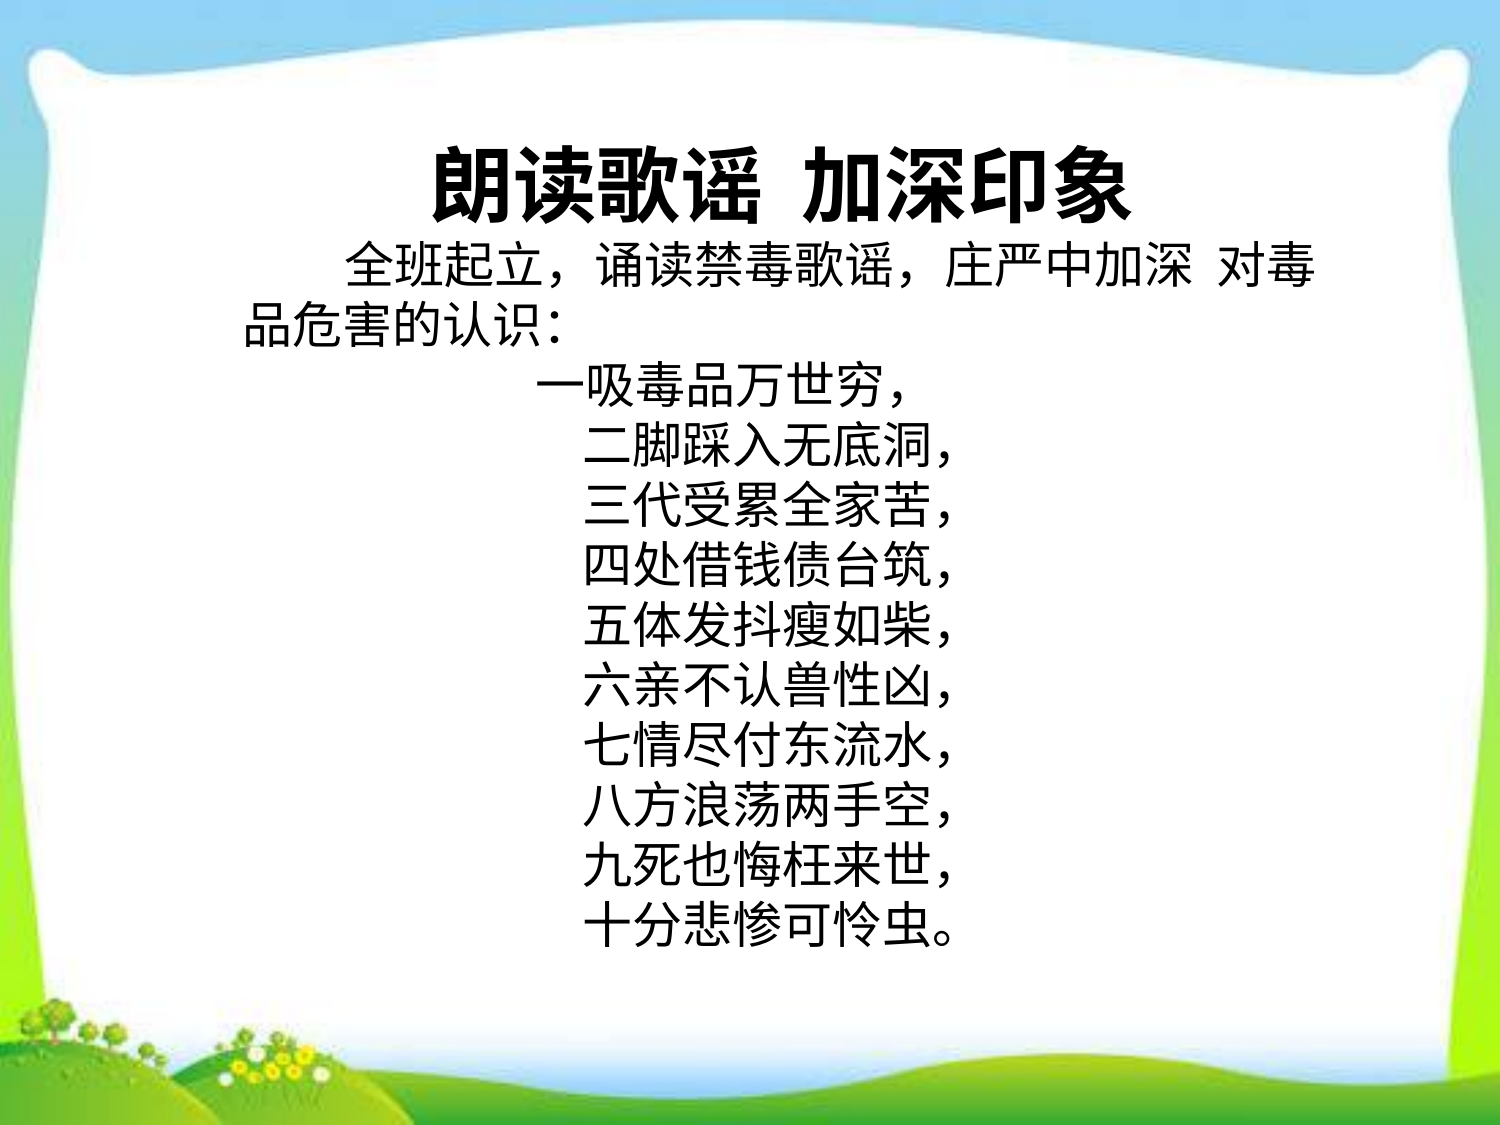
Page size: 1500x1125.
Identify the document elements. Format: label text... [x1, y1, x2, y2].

picture [0, 0, 1500, 1125]
text_box 朗读歌谣 加深印象 全班起立，诵读禁毒歌谣，庄严中加深 对毒品危害的认识： 一吸毒品万世穷， 二脚踩入无底洞， 三代受累全家苦， 四处借钱债台筑， 五体发抖瘦如柴， 六亲不认兽性凶， 七情尽付东流水， 八方浪荡两手空， 九死也悔枉来世， 十分悲惨可怜虫。 [227, 126, 1338, 961]
